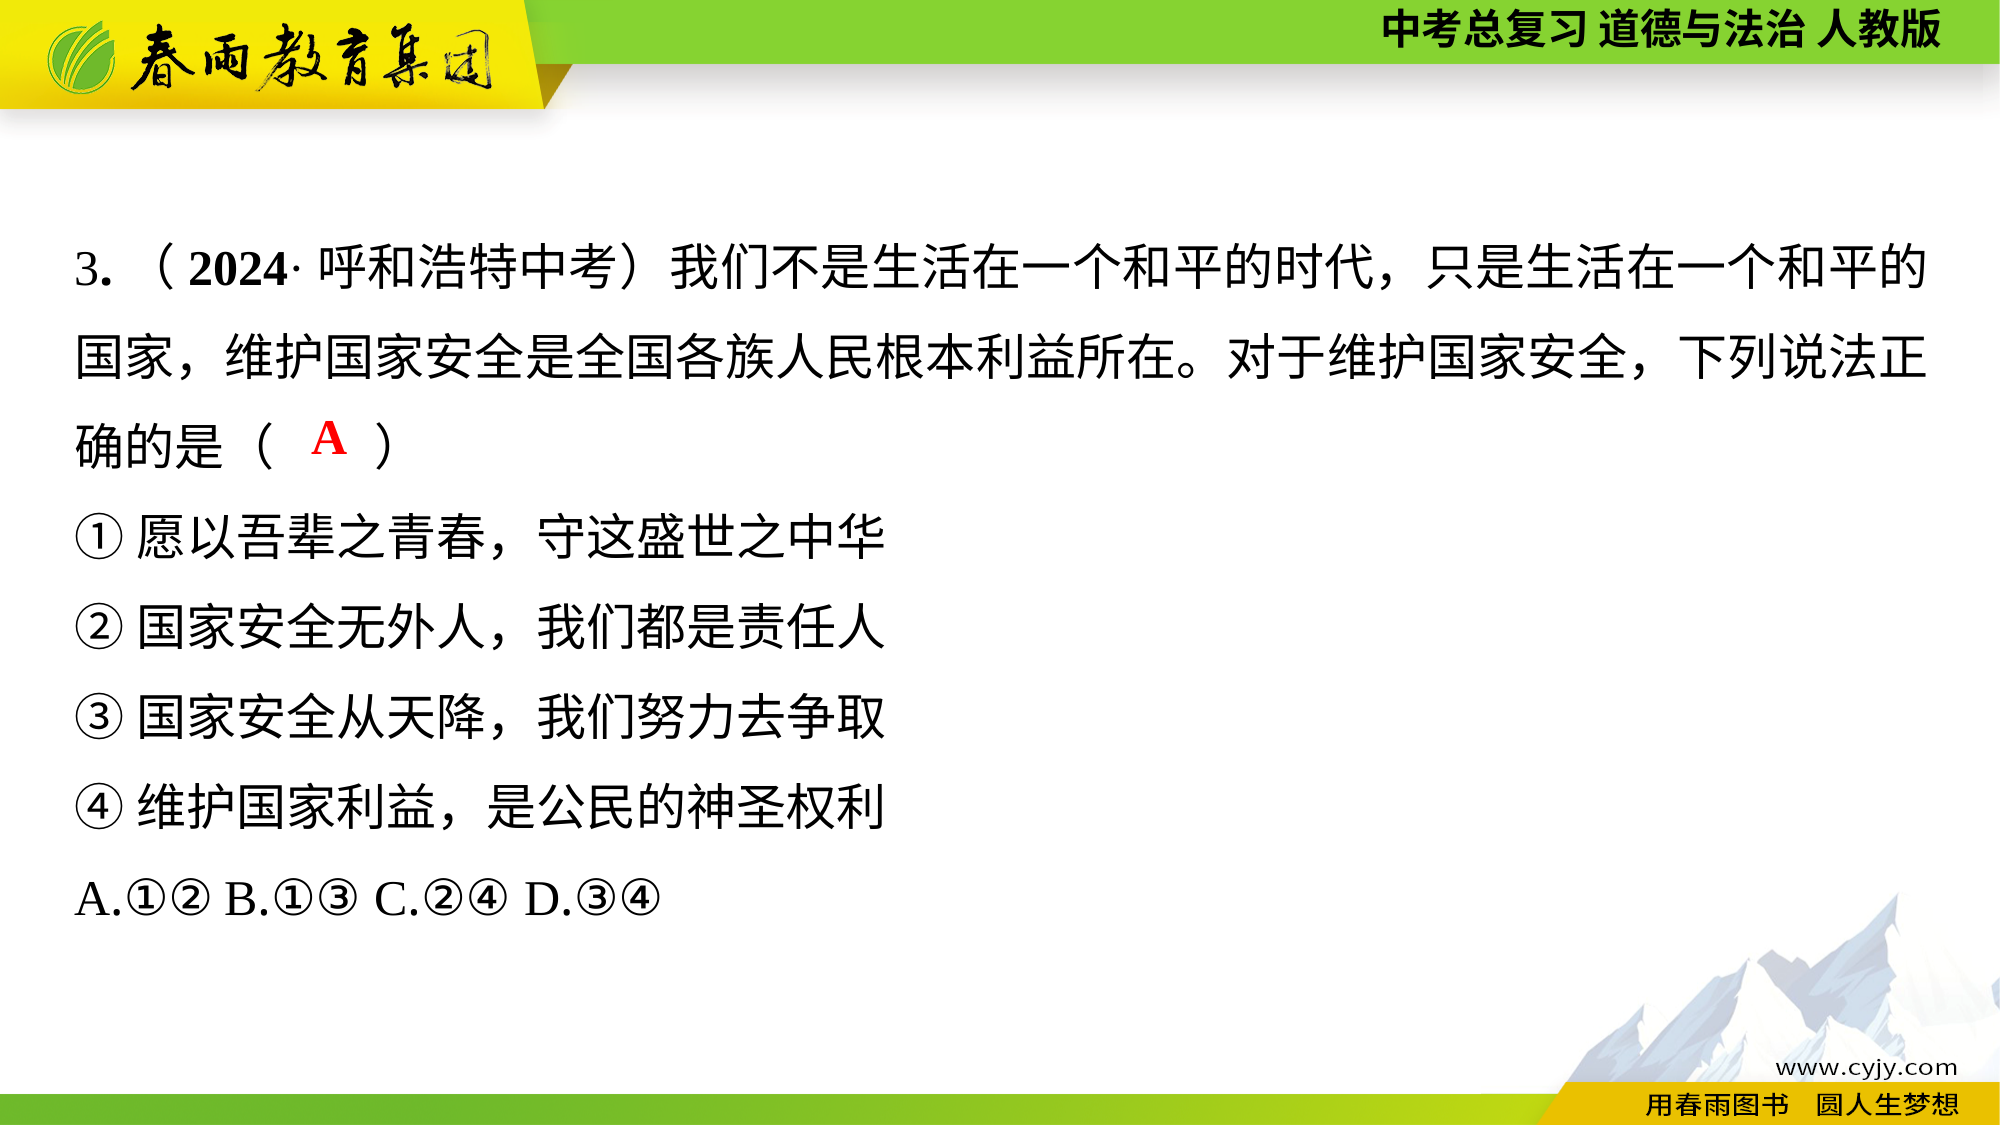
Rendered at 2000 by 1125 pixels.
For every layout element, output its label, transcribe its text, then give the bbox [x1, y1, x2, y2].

list 3.（2024·呼和浩特中考）我们不是生活在一个和平的时代，只是生活在一个和平的国家，维护国家安全是全国各族人民根本利益所在。对于维护国家安全，下列说法正确的是（ ） ①愿以吾辈之青春，守这盛世之中华 ②国家安全无外人，我们都是责任人 ③国家安全从天降，我们努力去争取 ④维护国家利益，是公民的神圣权利 A.①② B.①③ C.②④ D.③④ [59, 198, 1944, 929]
text_box A [296, 396, 363, 472]
picture [0, 0, 2000, 1125]
